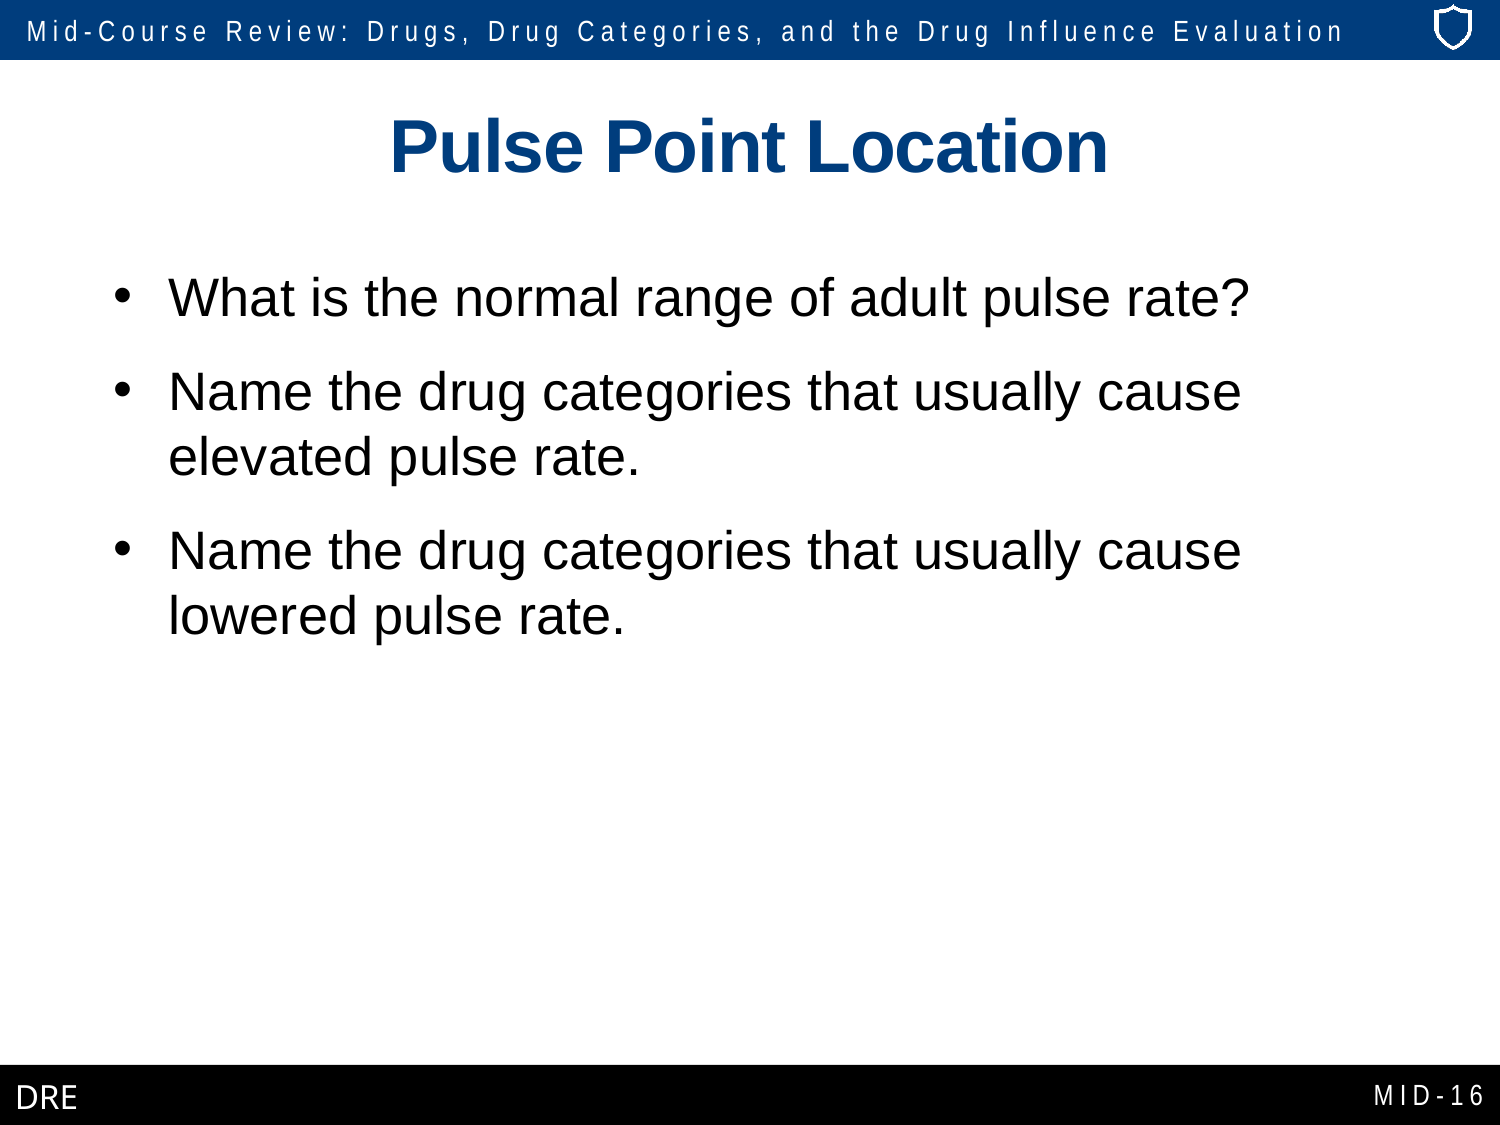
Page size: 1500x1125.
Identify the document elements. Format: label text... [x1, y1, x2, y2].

title Pulse Point Location [75, 75, 1425, 225]
slide_number MID-16 [1218, 1063, 1499, 1124]
list What is the normal range of adult pulse rate? Name the drug categories that usually cause elevated pulse rate. Name the drug categories that usually cause lowered pulse rate. [75, 254, 1425, 1005]
picture [1434, 4, 1472, 50]
